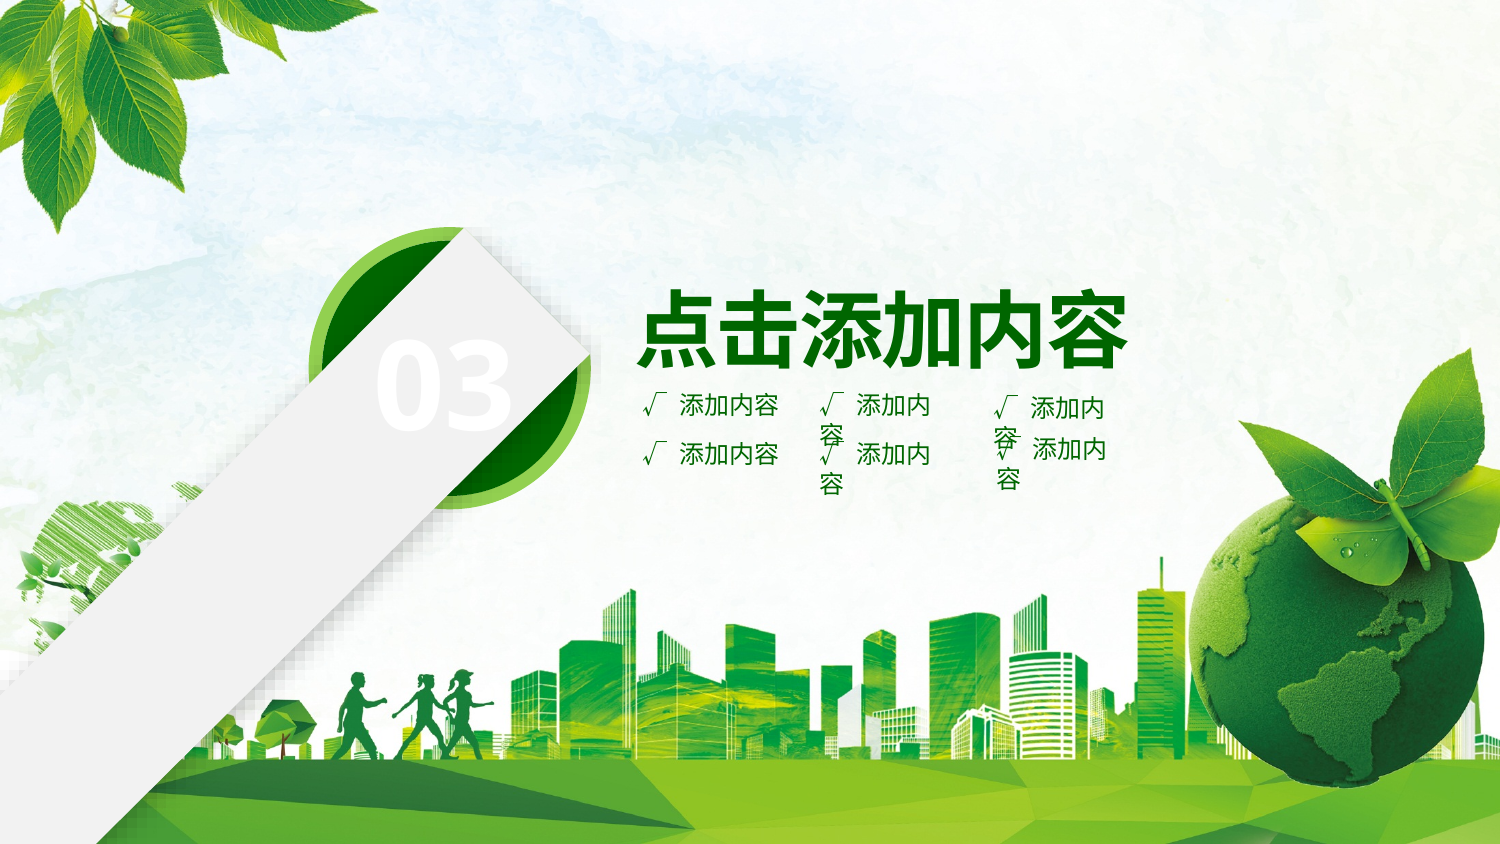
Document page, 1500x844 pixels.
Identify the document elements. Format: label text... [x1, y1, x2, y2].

text_box √ 添加内容 [804, 431, 967, 507]
text_box 点击添加内容 [619, 270, 1238, 386]
text_box √ 添加内容 [981, 426, 1144, 502]
text_box √ 添加内容 [804, 386, 967, 431]
text_box √ 添加内容 [628, 431, 797, 476]
text_box √ 添加内容 [979, 386, 1141, 460]
text_box √ 添加内容 [628, 386, 797, 428]
picture [0, 0, 1500, 844]
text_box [308, 201, 591, 510]
